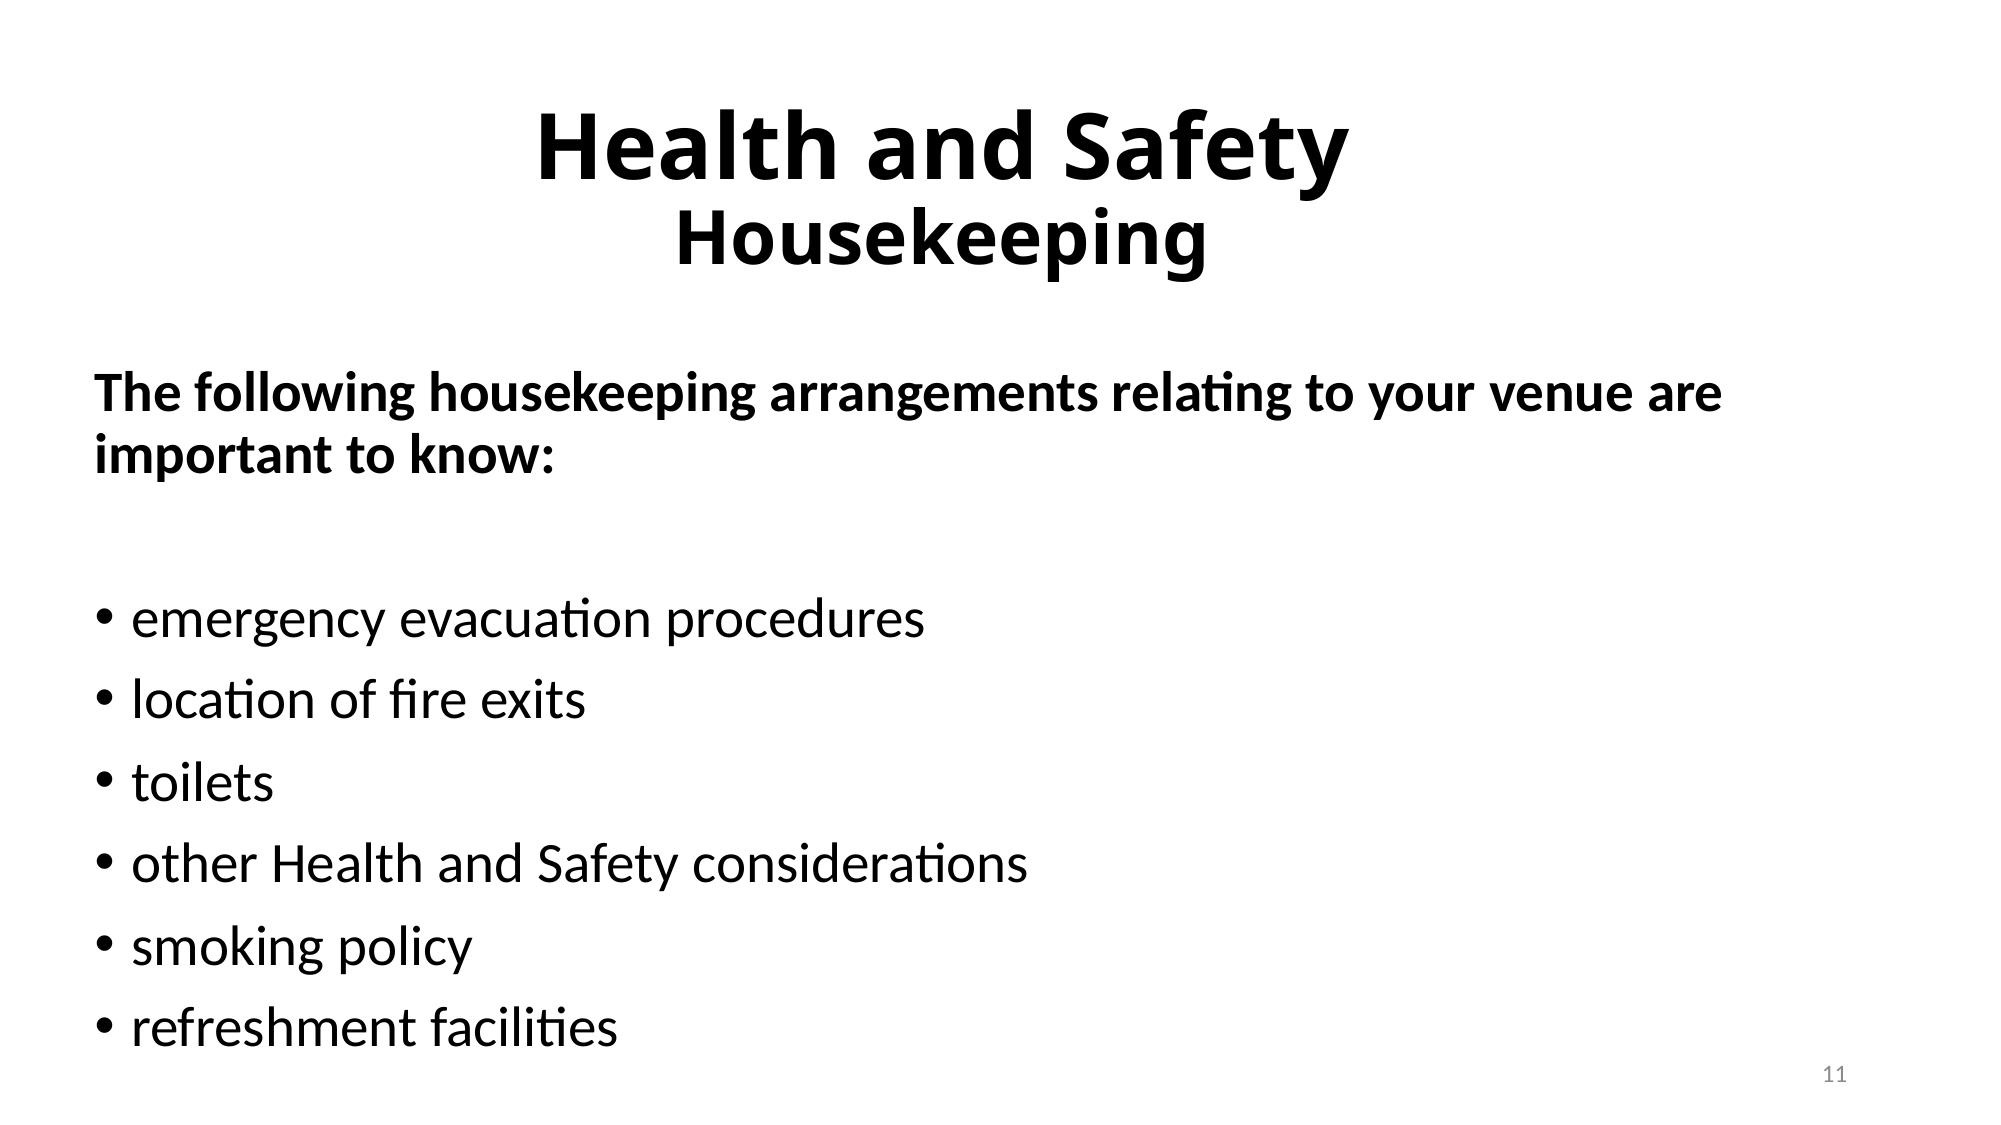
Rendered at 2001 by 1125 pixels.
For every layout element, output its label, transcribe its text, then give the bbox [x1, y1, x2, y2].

slide_number 11 [1412, 1042, 1863, 1103]
title Health and Safety Housekeeping [79, 82, 1805, 300]
list The following housekeeping arrangements relating to your venue are important to know: emergency evacuation procedures location of fire exits toilets other Health and Safety considerations smoking policy refreshment facilities [79, 354, 1897, 1069]
